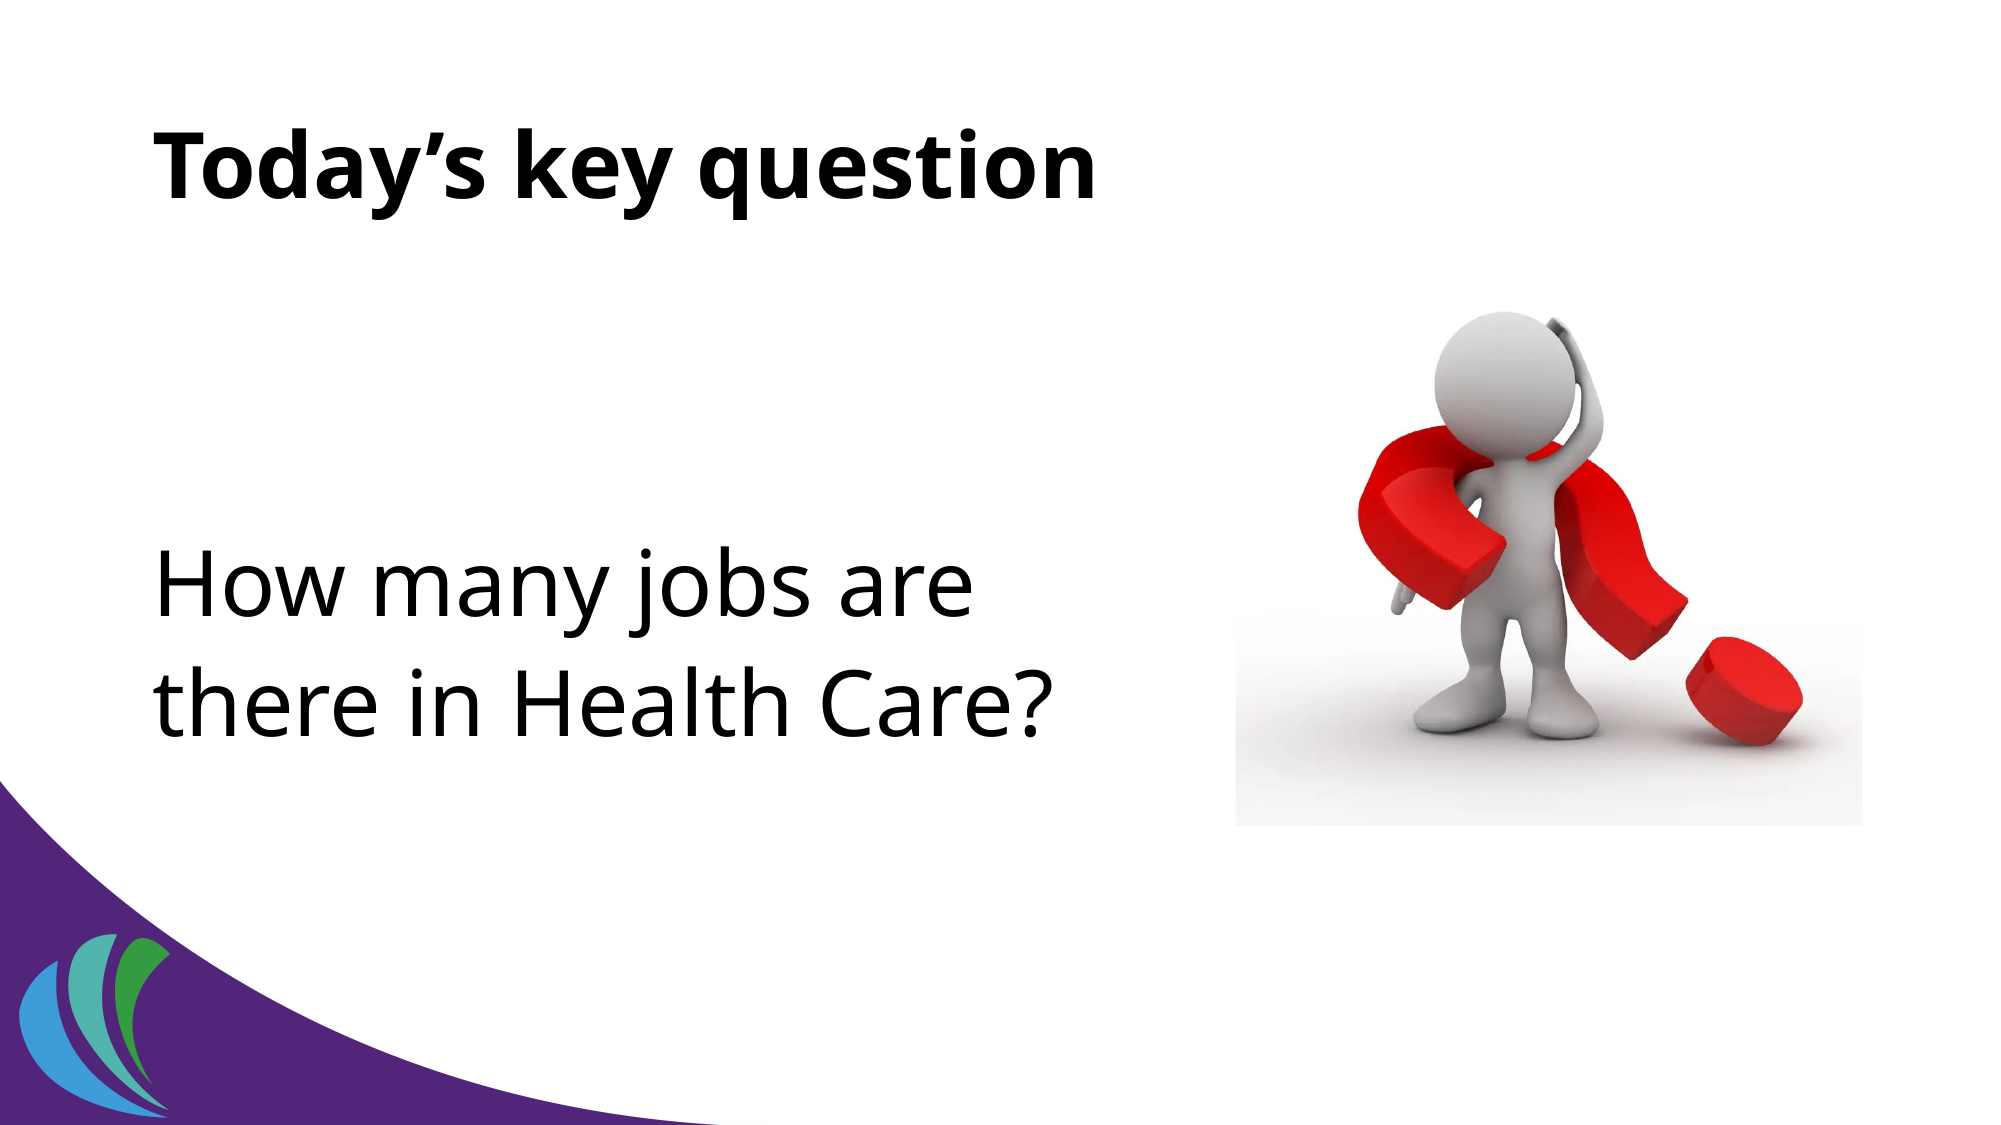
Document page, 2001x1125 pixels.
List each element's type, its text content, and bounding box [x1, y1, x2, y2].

picture [0, 1, 2000, 1125]
list How many jobs are there in Health Care? [137, 299, 1863, 1014]
title Today’s key question [137, 59, 1863, 278]
